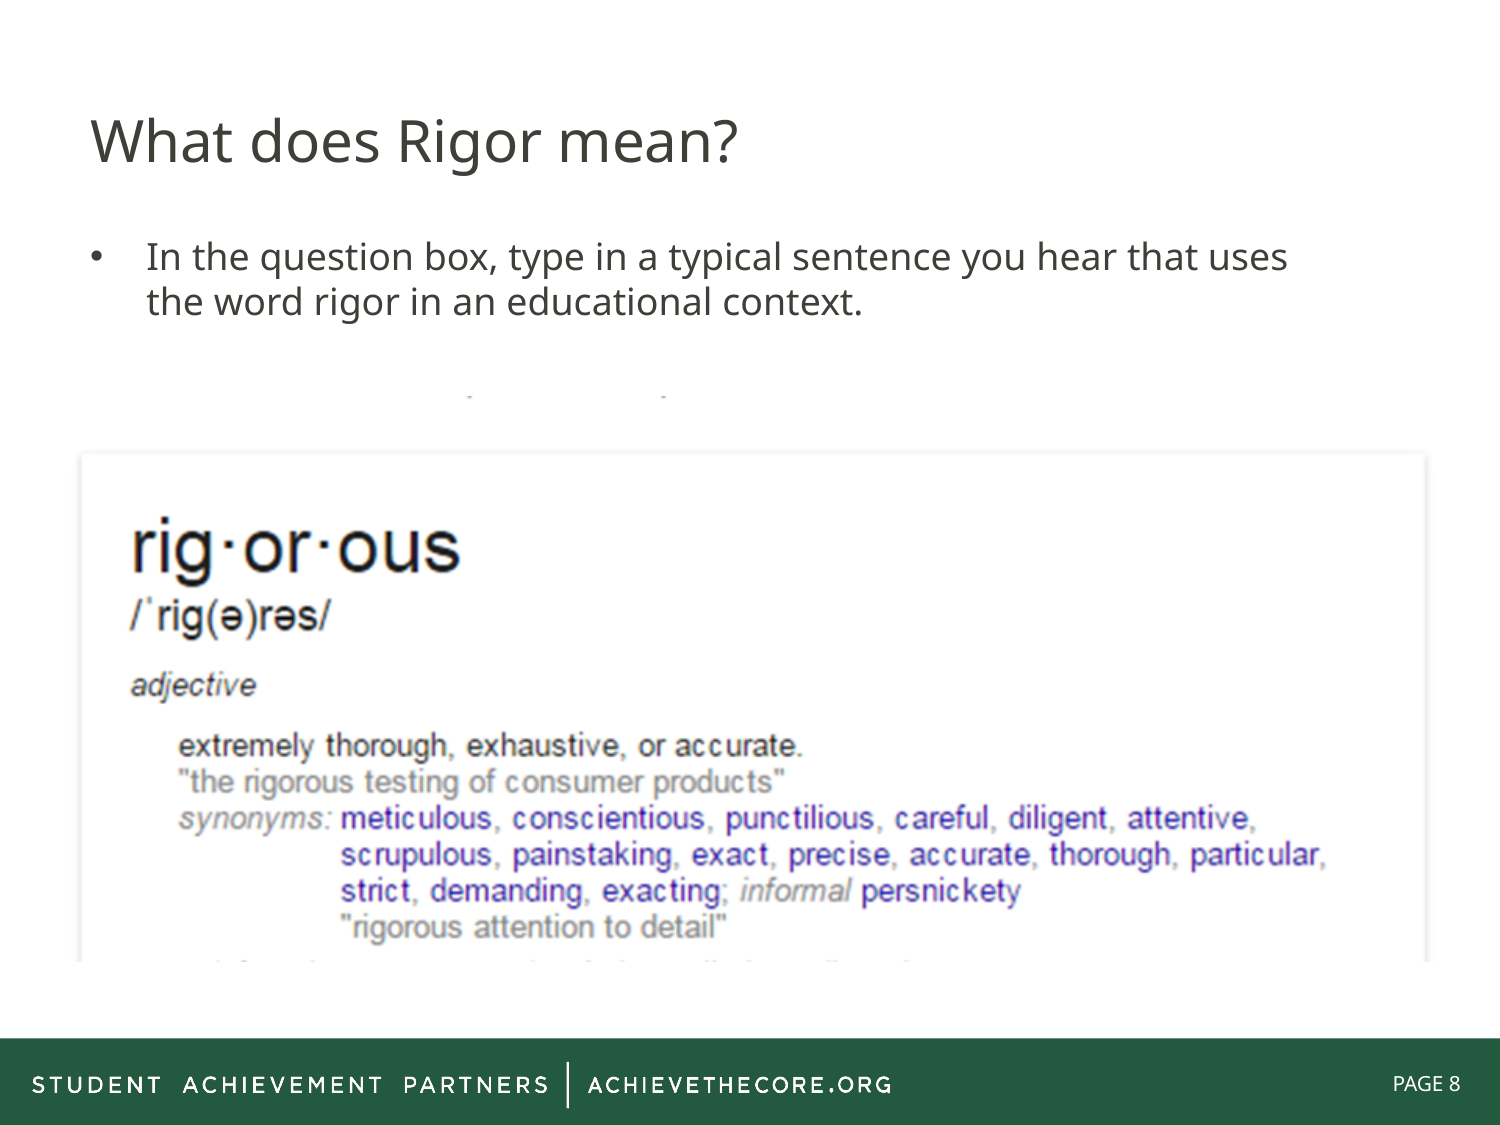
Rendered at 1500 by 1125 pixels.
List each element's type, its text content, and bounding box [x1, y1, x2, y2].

title What does Rigor mean? [75, 45, 1425, 233]
text_box In the question box, type in a typical sentence you hear that uses the word rigor in an educational context. [75, 225, 1373, 394]
picture [13, 395, 1500, 962]
picture [12, 1055, 911, 1112]
